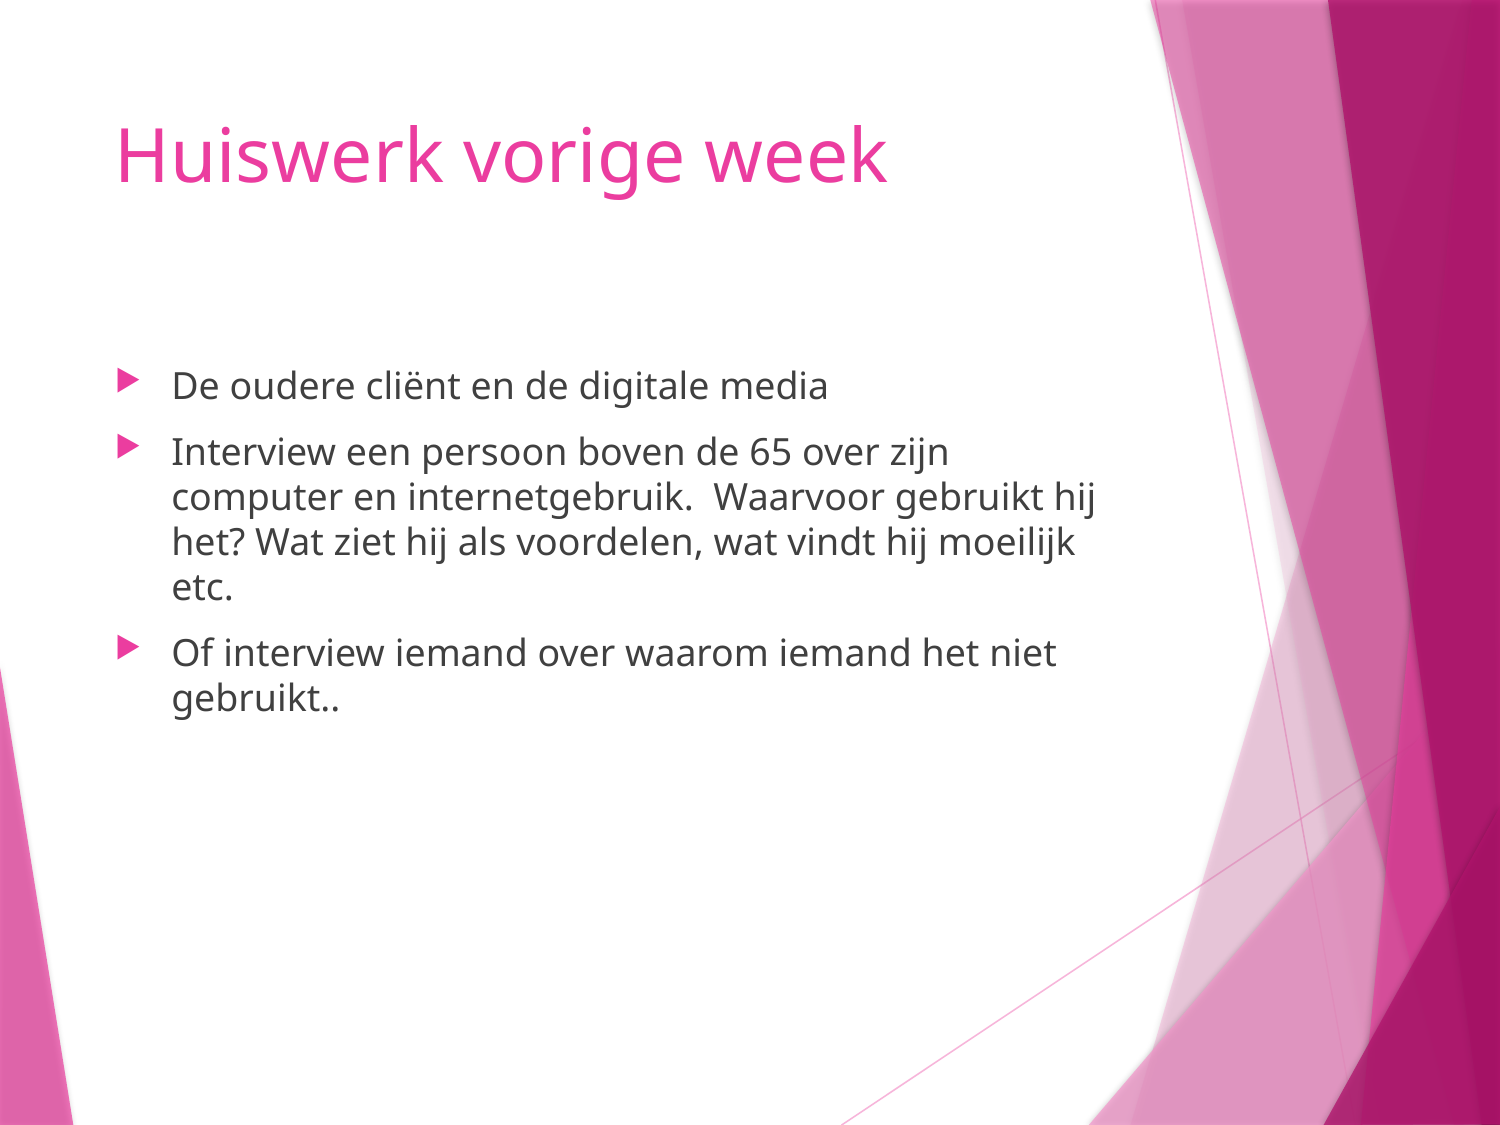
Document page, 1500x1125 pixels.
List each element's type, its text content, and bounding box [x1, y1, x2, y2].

title Huiswerk vorige week [99, 99, 1142, 317]
list De oudere cliënt en de digitale media Interview een persoon boven de 65 over zijn computer en internetgebruik. Waarvoor gebruikt hij het? Wat ziet hij als voordelen, wat vindt hij moeilijk etc. Of interview iemand over waarom iemand het niet gebruikt.. [99, 354, 1142, 992]
